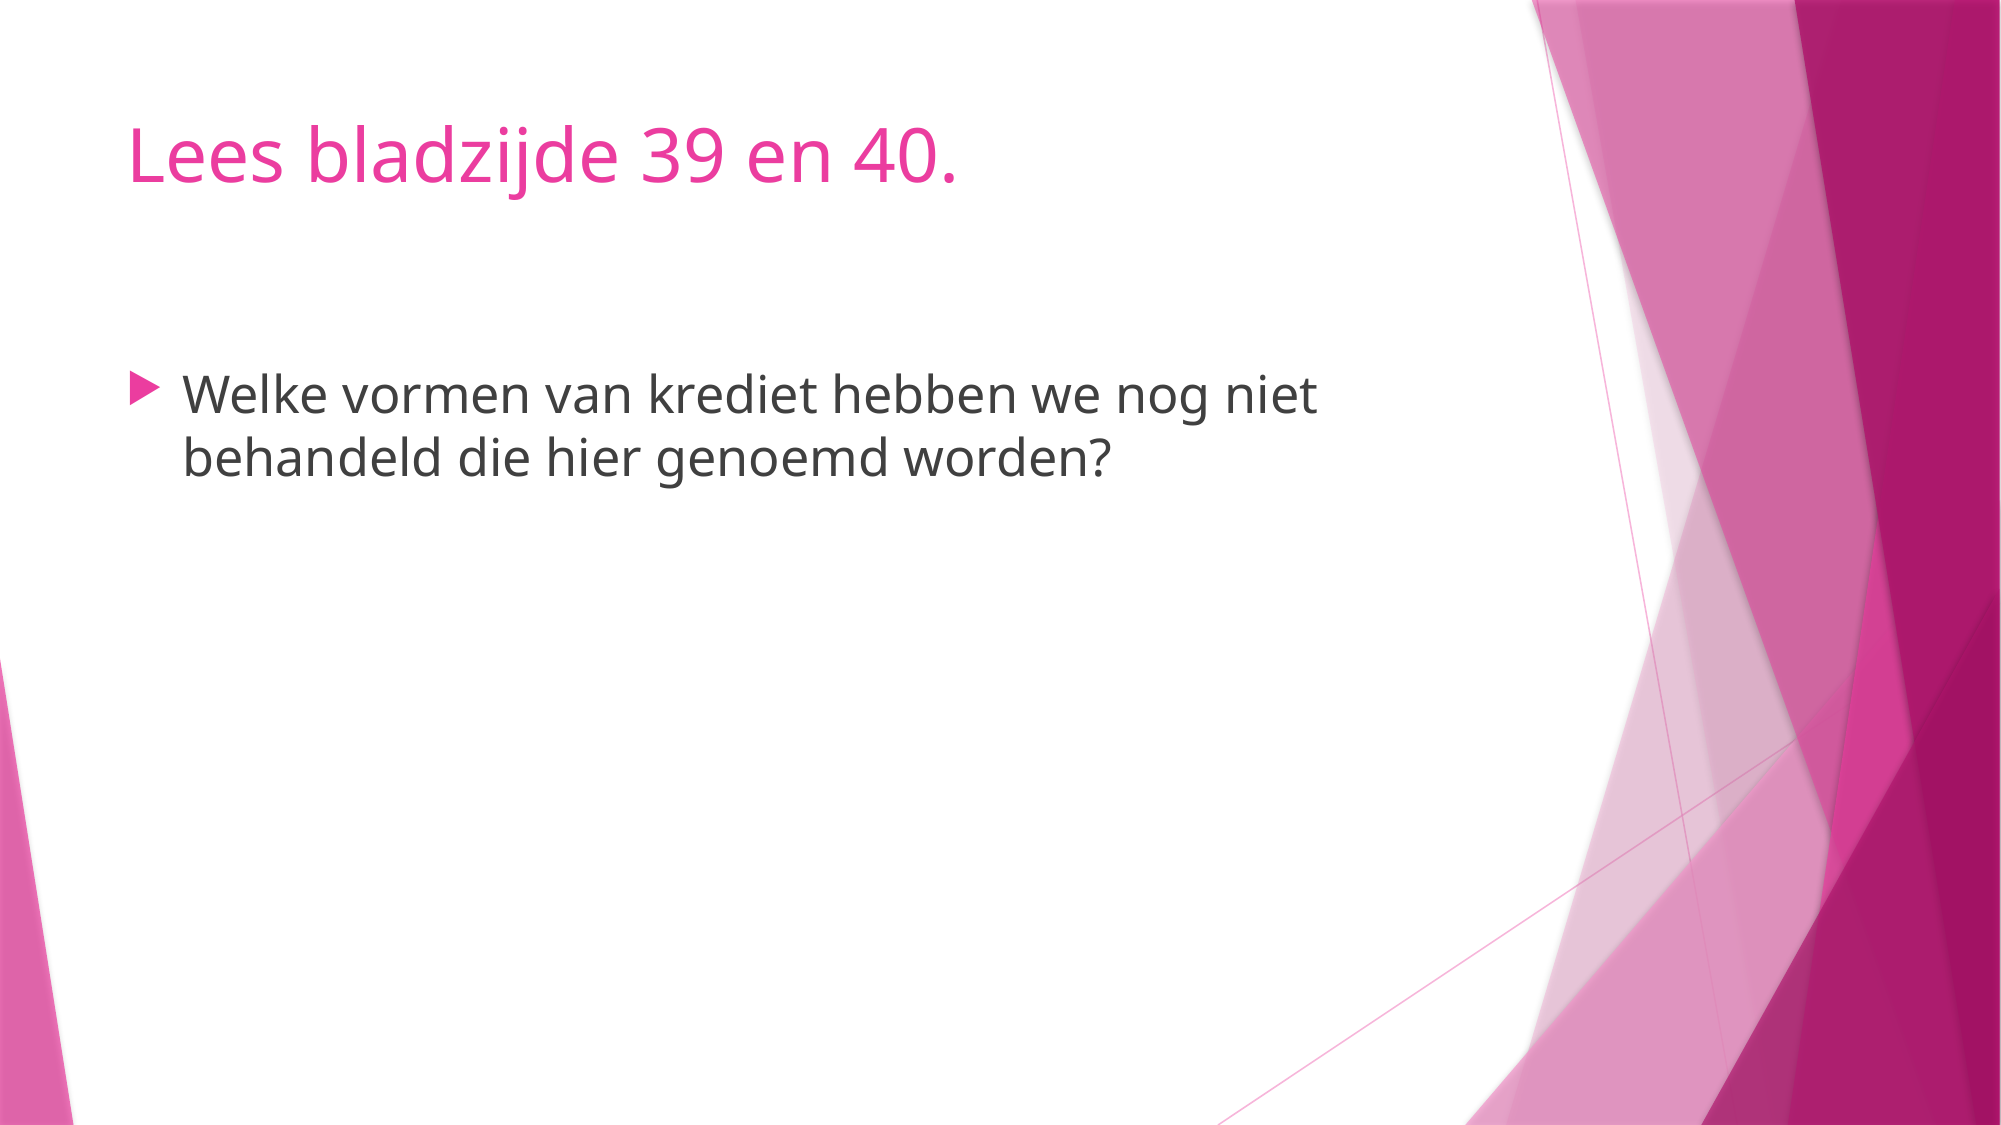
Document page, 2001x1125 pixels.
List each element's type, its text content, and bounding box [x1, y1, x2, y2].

title Lees bladzijde 39 en 40. [111, 99, 1522, 317]
list Welke vormen van krediet hebben we nog niet behandeld die hier genoemd worden? [111, 354, 1522, 992]
